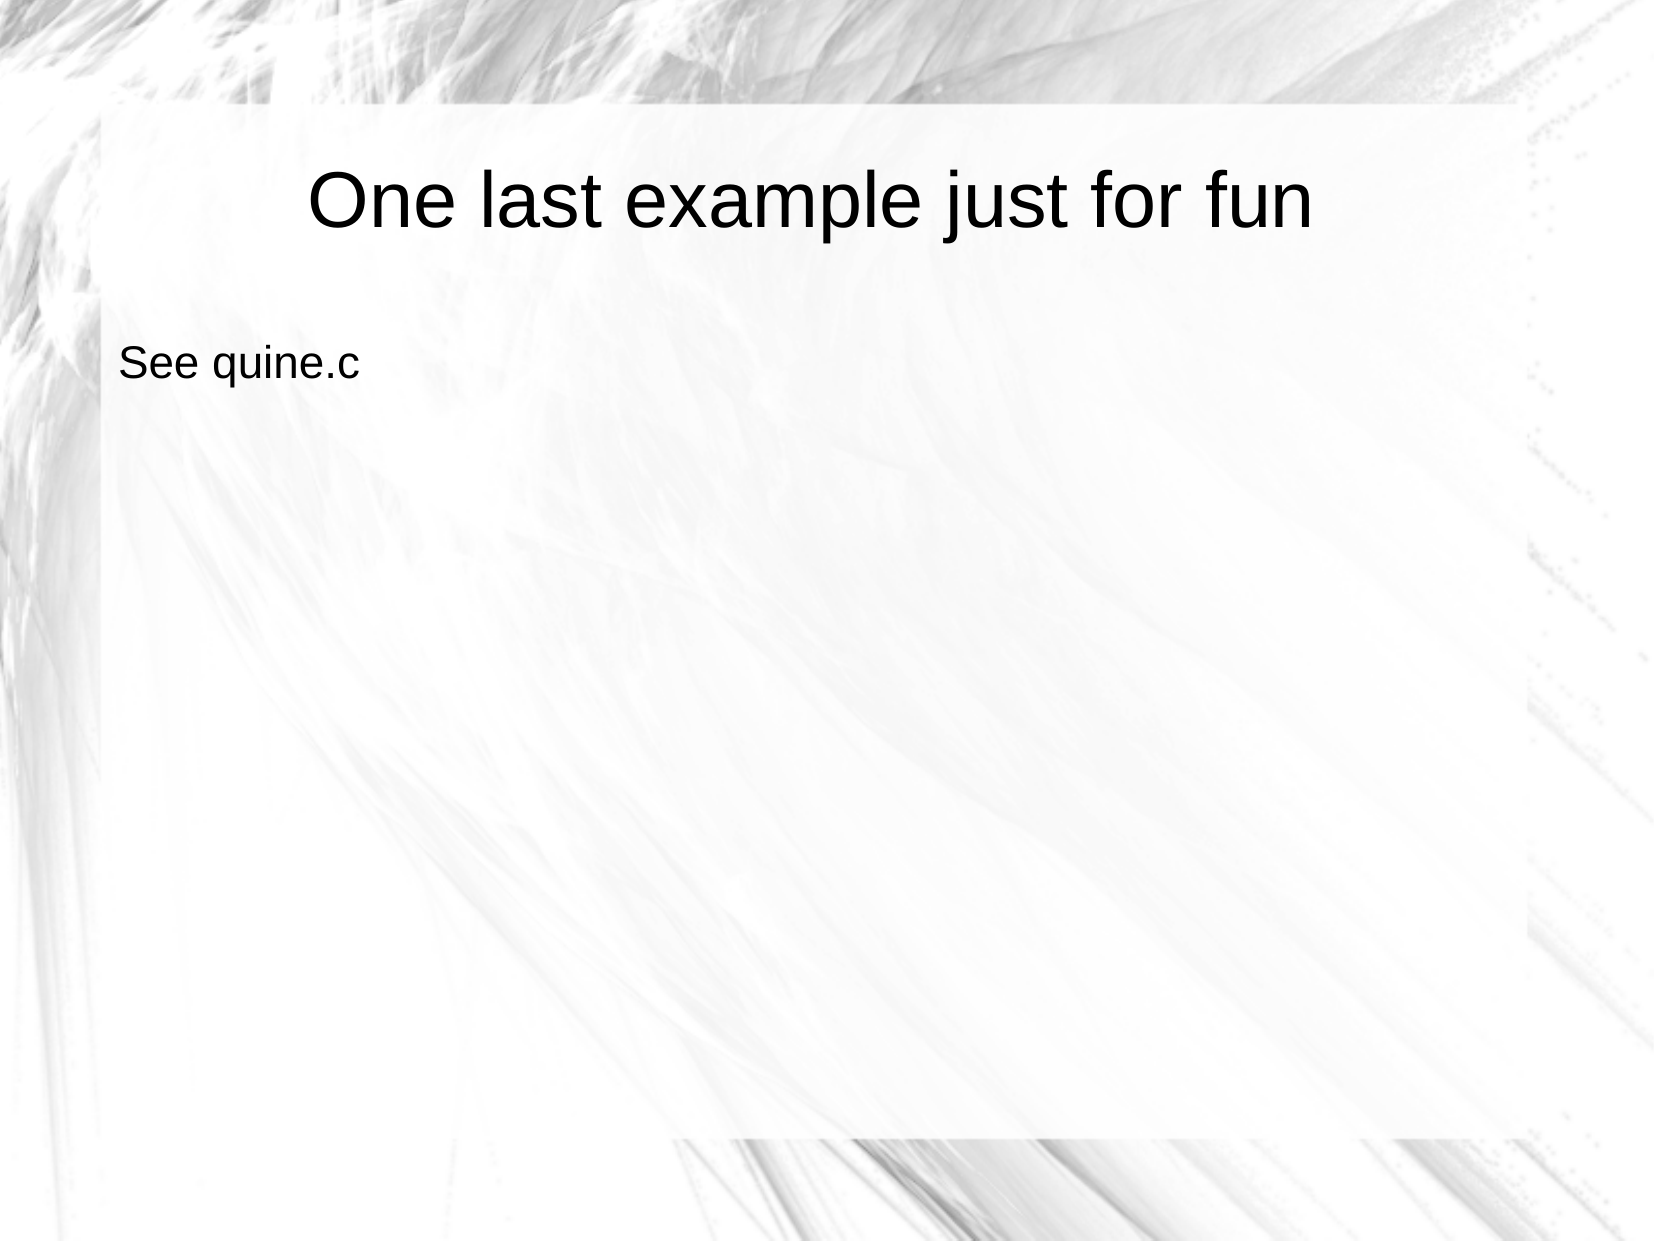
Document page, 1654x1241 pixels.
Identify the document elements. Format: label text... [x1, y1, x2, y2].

picture [0, 0, 1654, 1241]
title One last example just for fun [118, 93, 1506, 299]
list See quine.c [118, 332, 1571, 1121]
